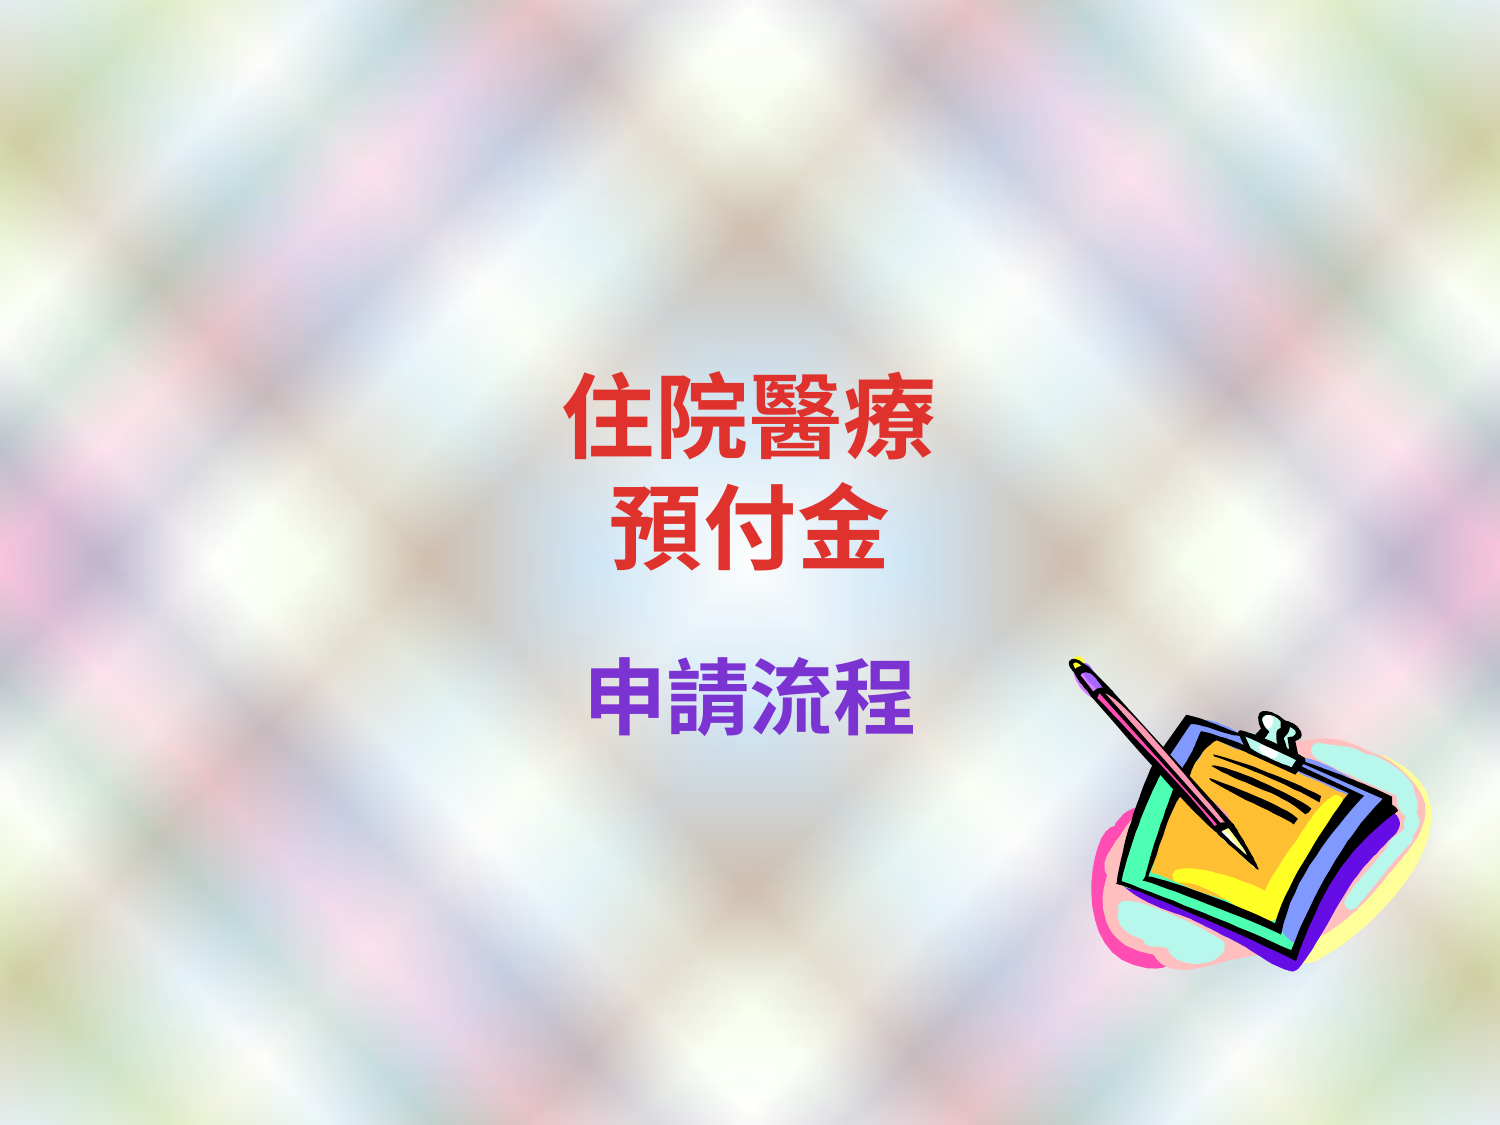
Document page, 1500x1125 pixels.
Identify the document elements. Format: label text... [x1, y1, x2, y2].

title 住院醫療 預付金 [112, 349, 1388, 591]
picture [0, 0, 1500, 1125]
subtitle 申請流程 [225, 637, 1275, 925]
